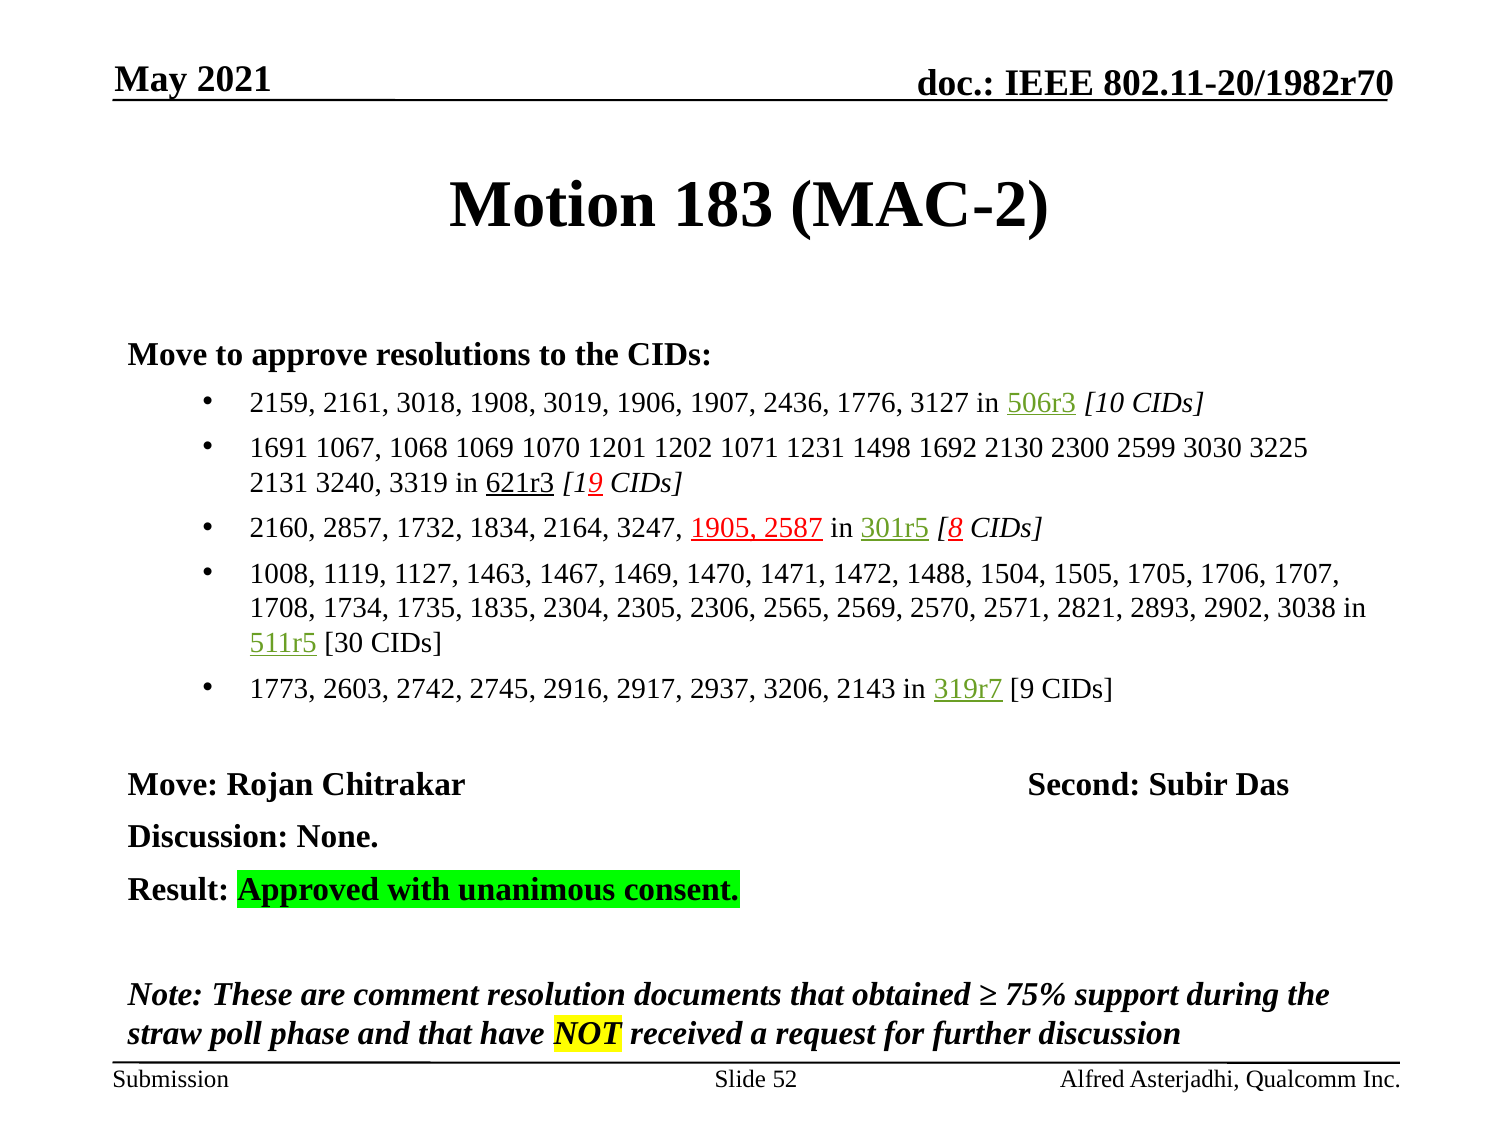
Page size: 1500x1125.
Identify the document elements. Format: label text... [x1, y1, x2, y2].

slide_number Slide 52 [712, 1061, 800, 1123]
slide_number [114, 54, 423, 100]
list Move to approve resolutions to the CIDs: 2159, 2161, 3018, 1908, 3019, 1906, 1907, 2436, 1776, 3127 in 506r3 [10 CIDs] 1691 1067, 1068 1069 1070 1201 1202 1071 1231 1498 1692 2130 2300 2599 3030 3225 2131 3240, 3319 in 621r3 [19 CIDs] 2160, 2857, 1732, 1834, 2164, 3247, 1905, 2587 in 301r5 [8 CIDs] 1008, 1119, 1127, 1463, 1467, 1469, 1470, 1471, 1472, 1488, 1504, 1505, 1705, 1706, 1707, 1708, 1734, 1735, 1835, 2304, 2305, 2306, 2565, 2569, 2570, 2571, 2821, 2893, 2902, 3038 in 511r5 [30 CIDs] 1773, 2603, 2742, 2745, 2916, 2917, 2937, 3206, 2143 in 319r7 [9 CIDs] Move: Rojan Chitrakar Second: Subir Das Discussion: None. Result: Approved with unanimous consent. Note: These are comment resolution documents that obtained ≥ 75% support during the straw poll phase and that have NOT received a request for further discussion [112, 324, 1388, 1063]
title Motion 183 (MAC-2) [112, 112, 1388, 288]
footer Alfred Asterjadhi, Qualcomm Inc. [878, 1061, 1402, 1093]
